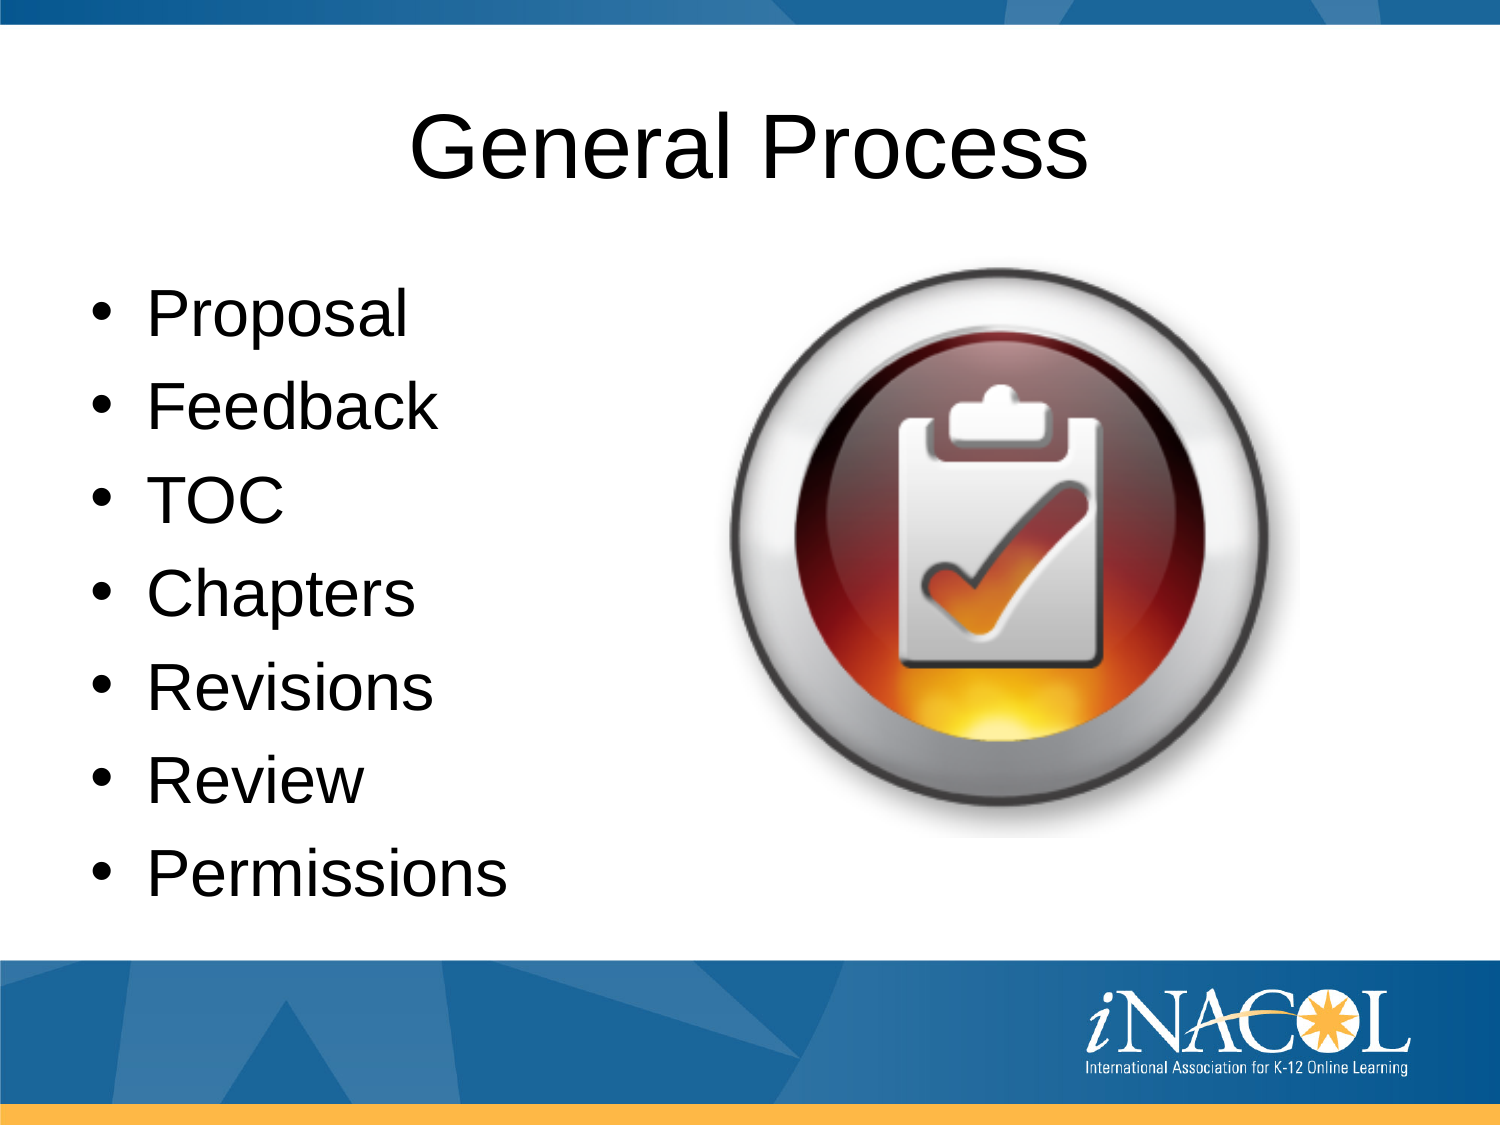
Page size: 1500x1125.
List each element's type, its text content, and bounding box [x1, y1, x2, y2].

picture [0, 0, 1500, 1125]
list Proposal Feedback TOC Chapters Revisions Review Permissions [75, 262, 1425, 1005]
title General Process [75, 79, 1425, 262]
